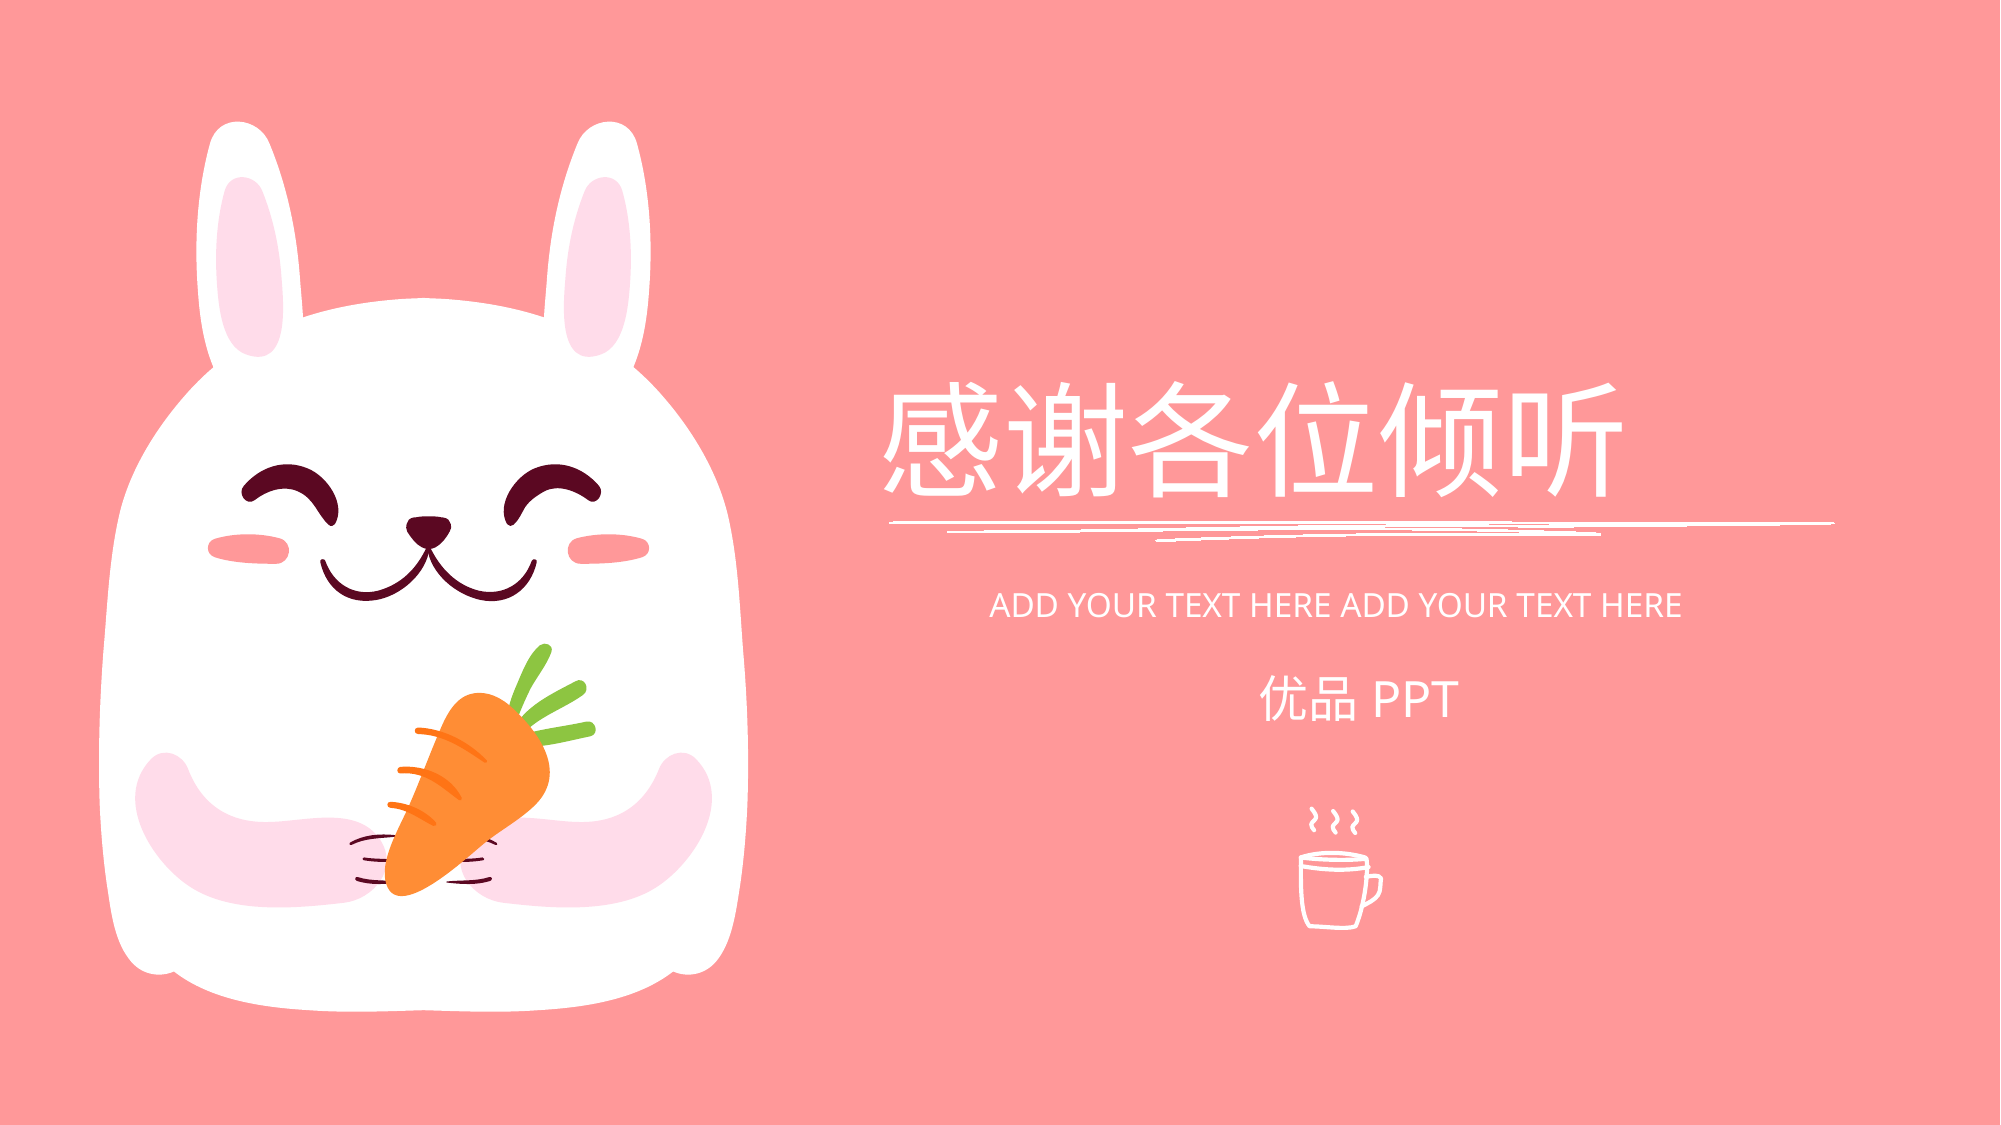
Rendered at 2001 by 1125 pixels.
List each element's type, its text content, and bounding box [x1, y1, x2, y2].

text_box [889, 521, 1835, 542]
text_box ADD YOUR TEXT HERE ADD YOUR TEXT HERE [889, 557, 1792, 632]
text_box 感谢各位倾听 [863, 325, 1835, 520]
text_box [1300, 808, 1382, 928]
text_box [97, 111, 750, 1013]
text_box 优品PPT [1244, 660, 1479, 736]
